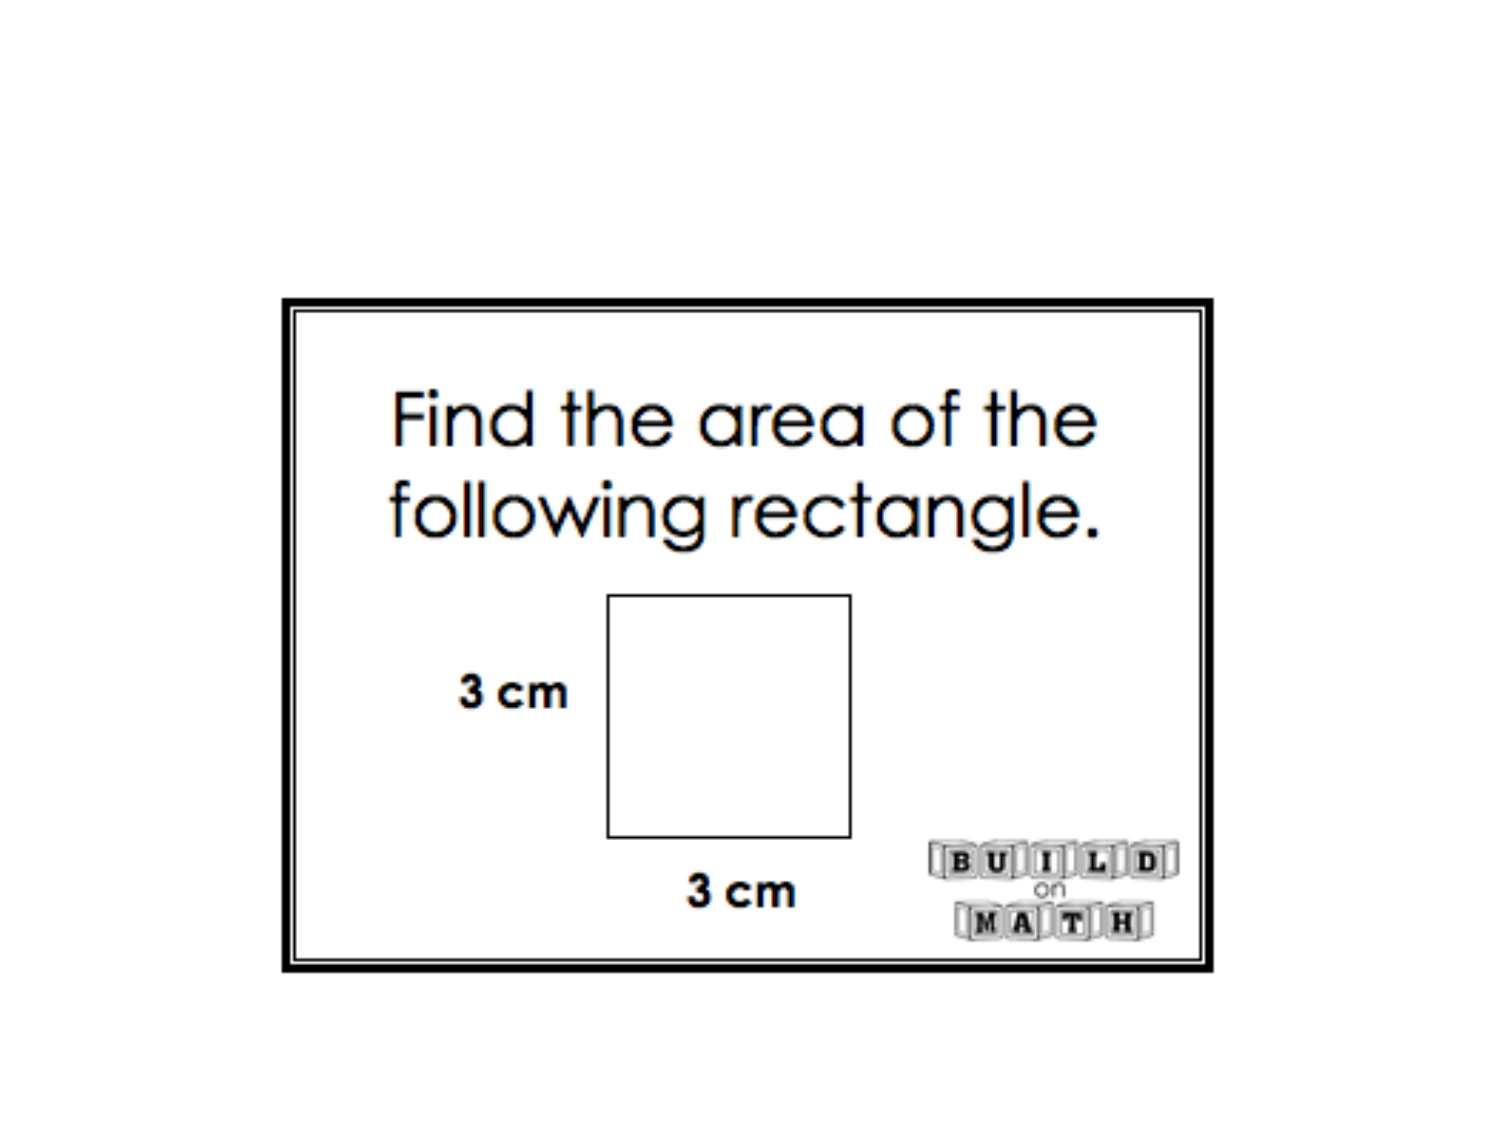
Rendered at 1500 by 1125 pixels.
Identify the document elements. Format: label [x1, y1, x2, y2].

list [74, 262, 1426, 1006]
